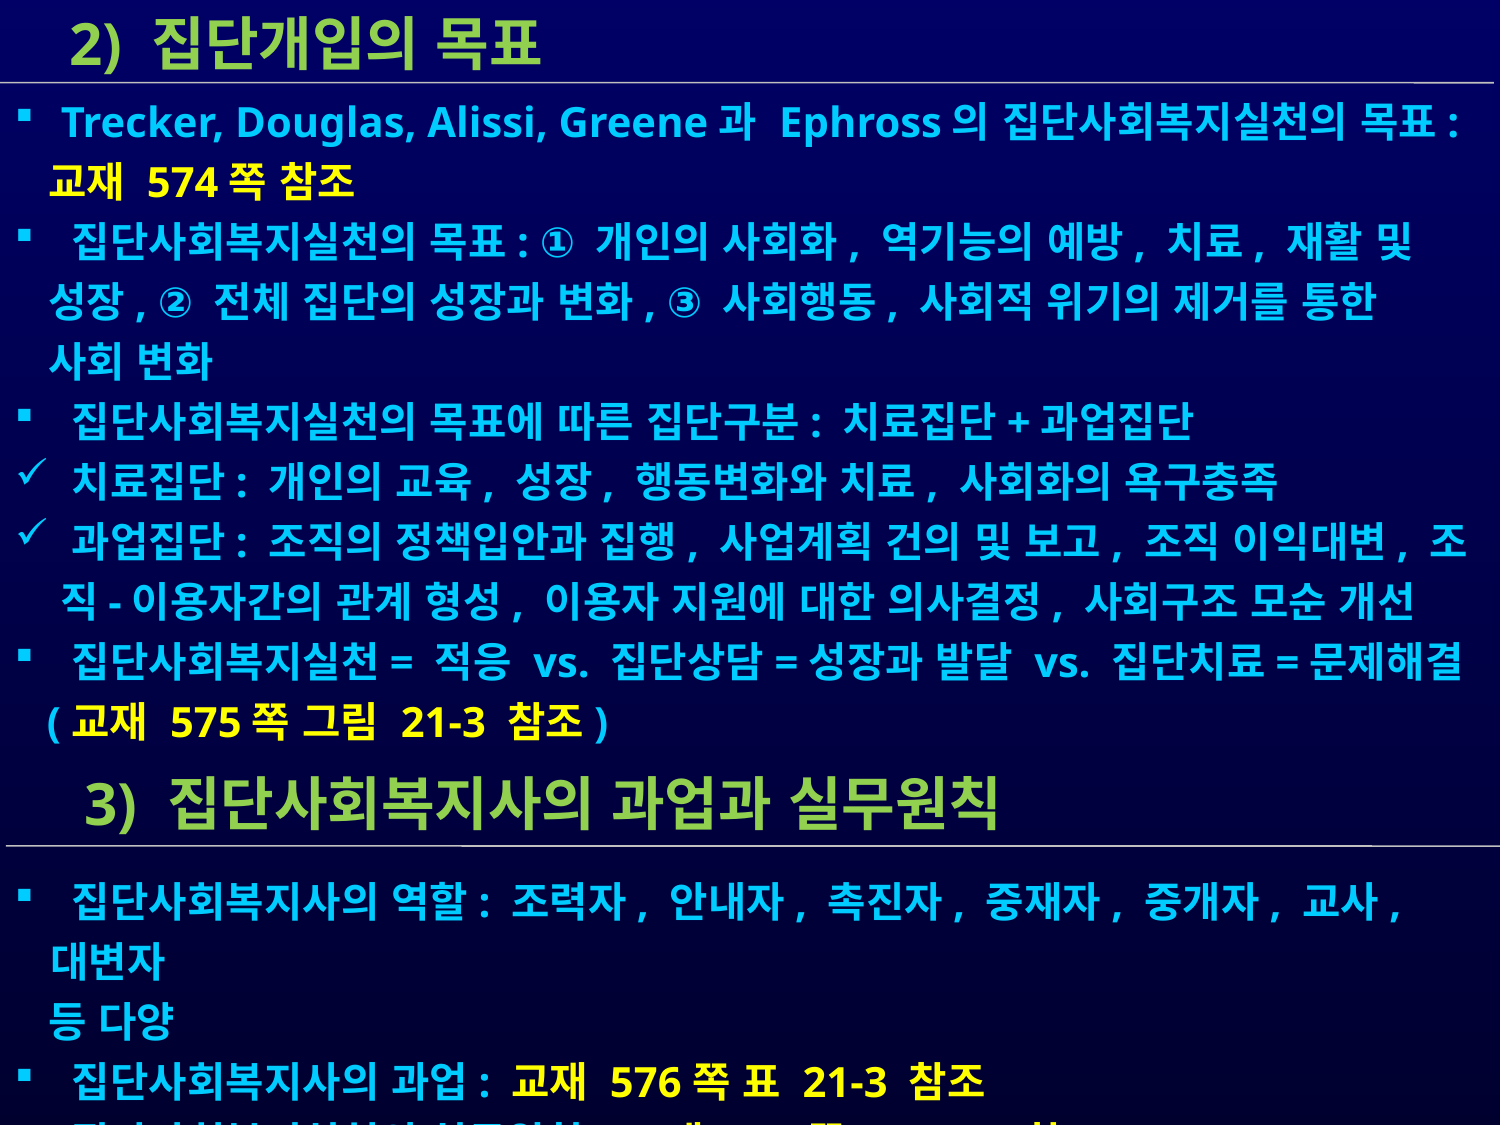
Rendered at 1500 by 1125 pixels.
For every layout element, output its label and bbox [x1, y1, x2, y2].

text_box [0, 0, 1500, 1124]
